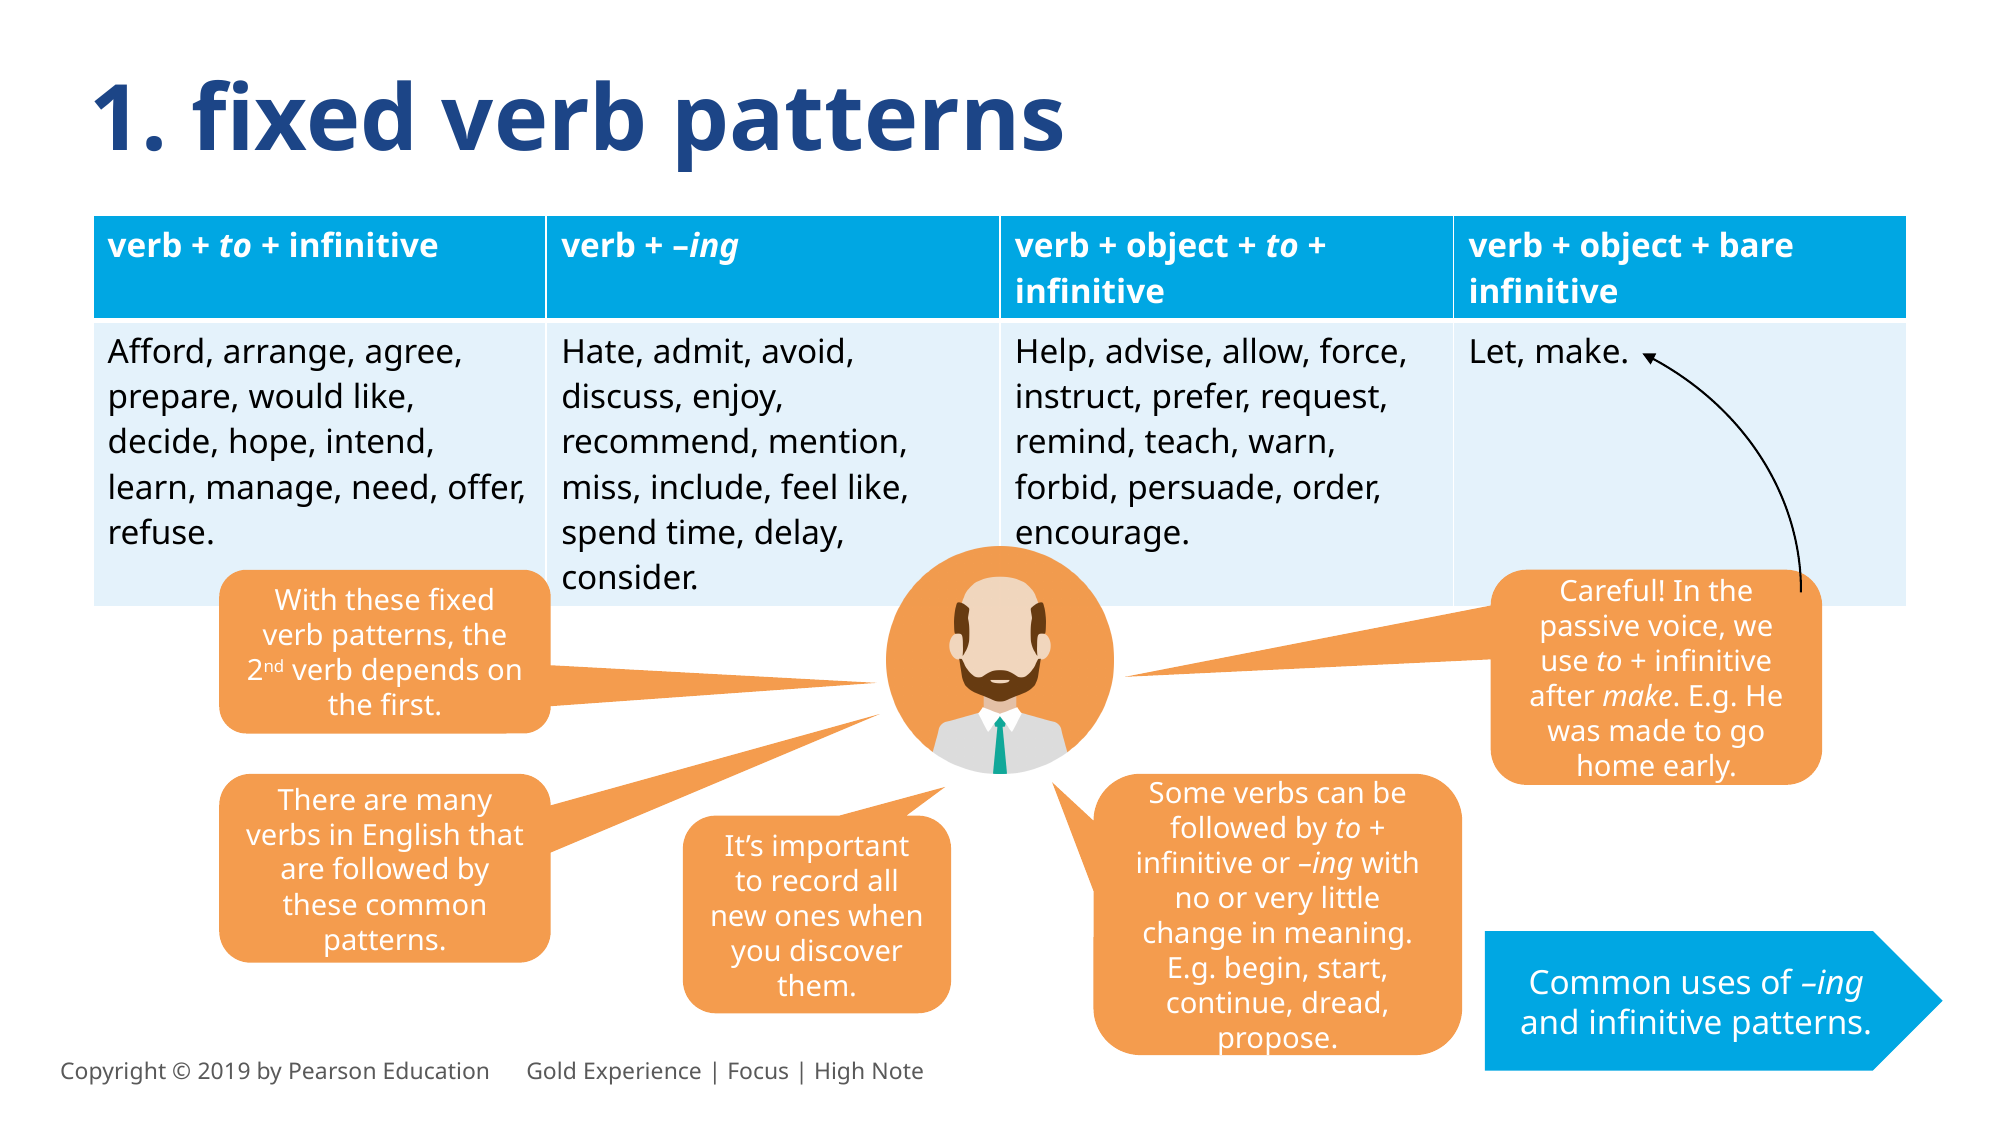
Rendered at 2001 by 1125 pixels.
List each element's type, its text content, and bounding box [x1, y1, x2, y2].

text_box [1500, 353, 1802, 593]
footer Copyright © 2019 by Pearson Education Gold Experience | Focus | High Note [45, 1040, 1084, 1101]
table_cell Let, make. [1454, 323, 1906, 606]
picture [885, 545, 1115, 775]
text_box With these fixed verb patterns, the 2nd verb depends on the first. [219, 569, 877, 734]
table_header verb + object + to + infinitive [1001, 216, 1453, 318]
text_box Common uses of –ing and infinitive patterns. [1484, 931, 1943, 1071]
table_cell Help, advise, allow, force, instruct, prefer, request, remind, teach, warn, forbid, persuade, order, encourage. [1001, 323, 1453, 606]
table_header verb + to + infinitive [94, 216, 545, 318]
table_header verb + object + bare infinitive [1454, 216, 1906, 318]
text_box It’s important to record all new ones when you discover them. [682, 786, 952, 1014]
table_cell Hate, admit, avoid, discuss, enjoy, recommend, mention, miss, include, feel like, spend time, delay, consider. [547, 323, 999, 606]
text_box 1. fixed verb patterns [74, 64, 1590, 188]
text_box Careful! In the passive voice, we use to + infinitive after make. E.g. He was made to go home early. [1125, 572, 1823, 785]
table_cell Afford, arrange, agree, prepare, would like, decide, hope, intend, learn, manage, need, offer, refuse. [94, 323, 545, 606]
text_box There are many verbs in English that are followed by these common patterns. [219, 714, 880, 963]
table_header verb + –ing [547, 216, 999, 318]
text_box Some verbs can be followed by to + infinitive or –ing with no or very little change in meaning. E.g. begin, start, continue, dread, propose. [1052, 773, 1463, 1056]
